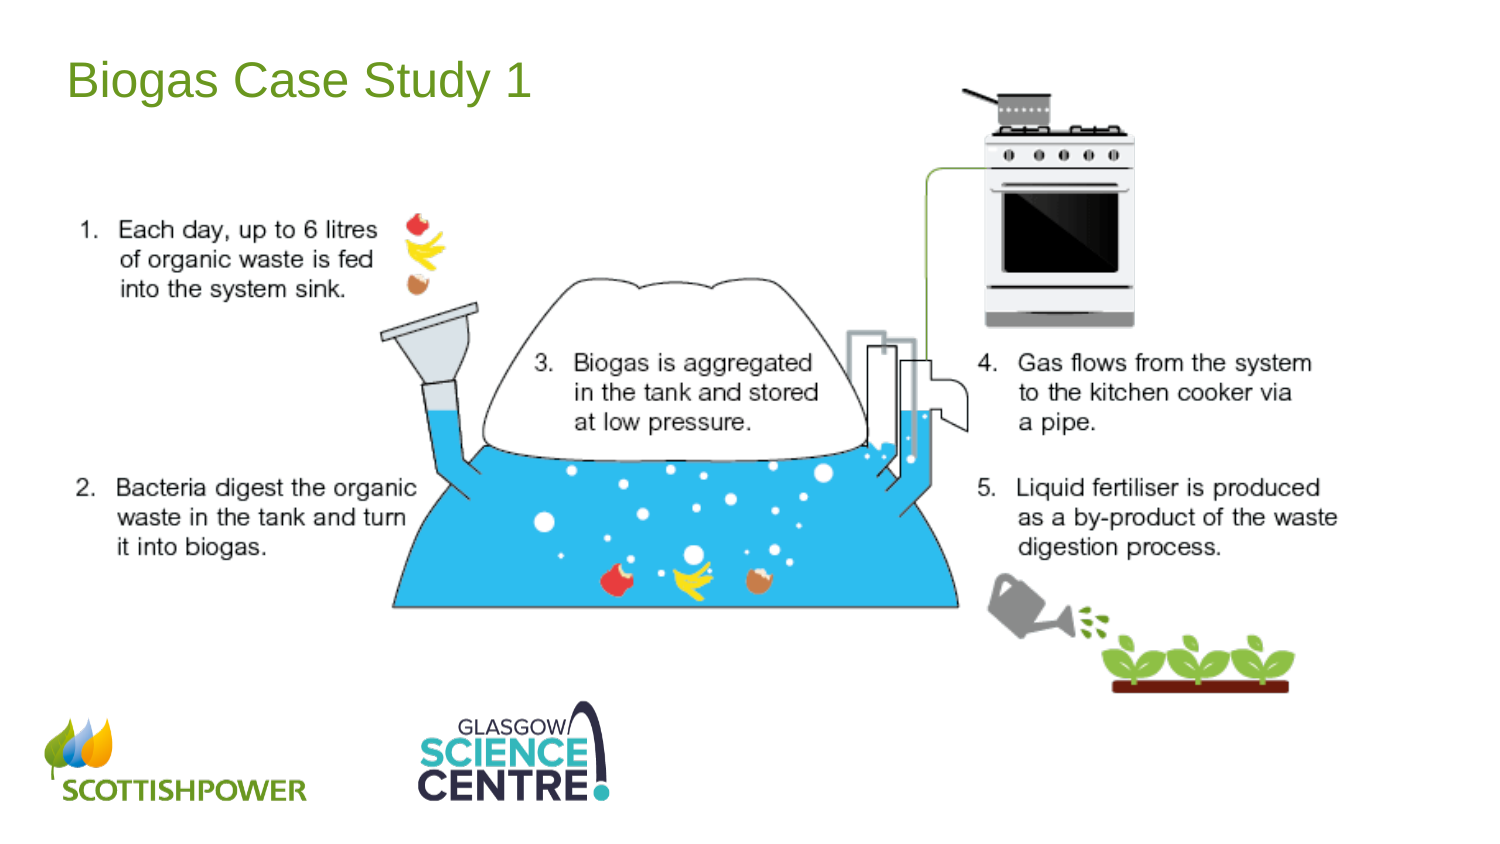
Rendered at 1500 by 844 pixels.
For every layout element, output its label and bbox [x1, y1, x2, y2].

text_box [6, 0, 1419, 844]
picture [0, 617, 751, 844]
